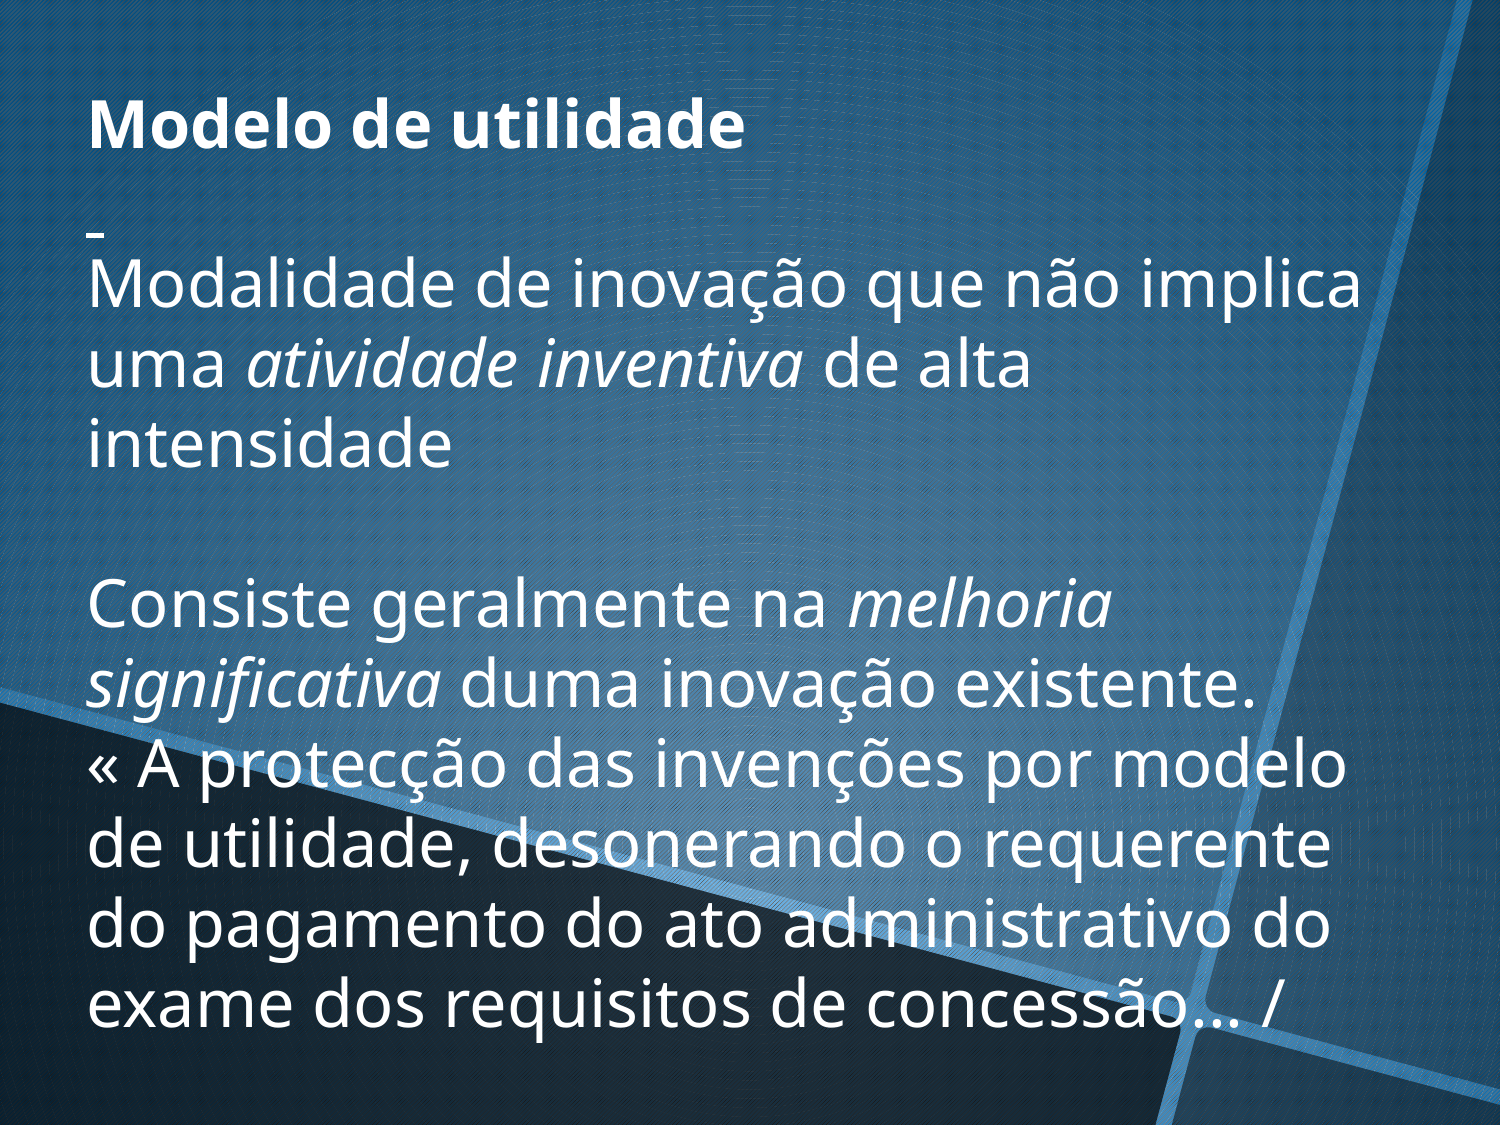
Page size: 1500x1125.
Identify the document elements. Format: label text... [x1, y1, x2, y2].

text_box Modelo de utilidade Modalidade de inovação que não implica uma atividade inventiva de alta intensidade Consiste geralmente na melhoria significativa duma inovação existente. « A protecção das invenções por modelo de utilidade, desonerando o requerente do pagamento do ato administrativo do exame dos requisitos de concessão... / [71, 73, 1408, 1049]
